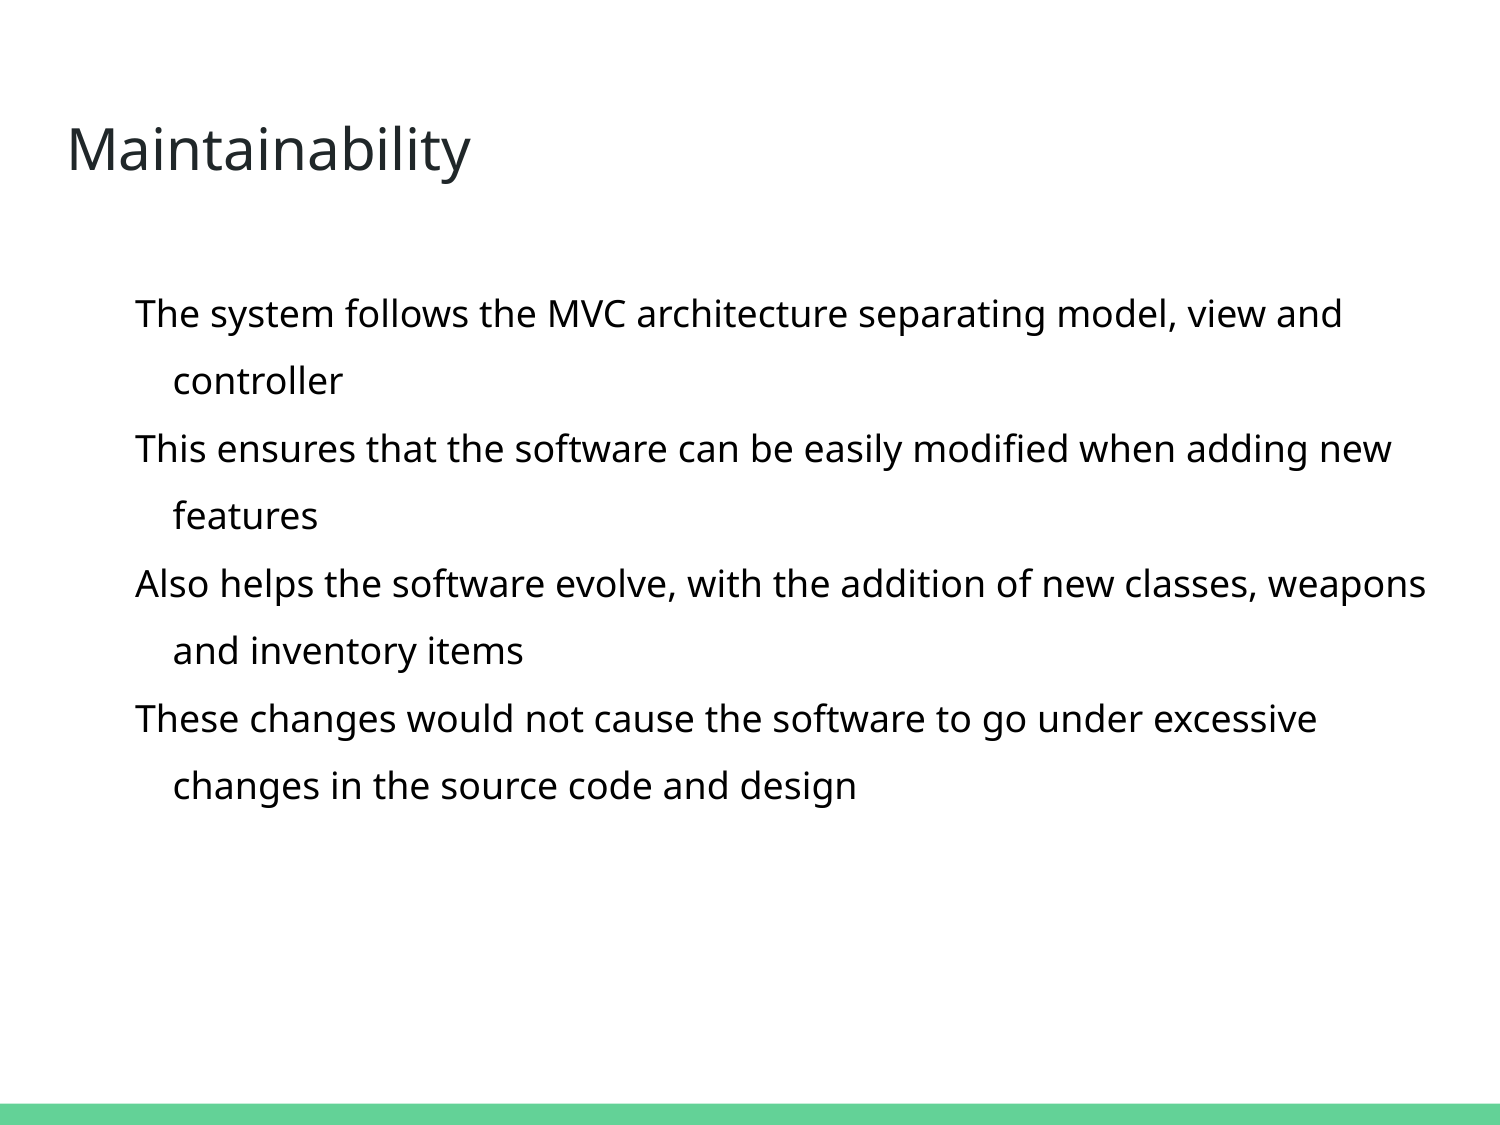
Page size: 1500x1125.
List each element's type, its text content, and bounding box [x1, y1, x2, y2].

list The system follows the MVC architecture separating model, view and controller This ensures that the software can be easily modified when adding new features Also helps the software evolve, with the addition of new classes, weapons and inventory items These changes would not cause the software to go under excessive changes in the source code and design [82, 252, 1481, 1000]
title Maintainability [51, 97, 1449, 223]
